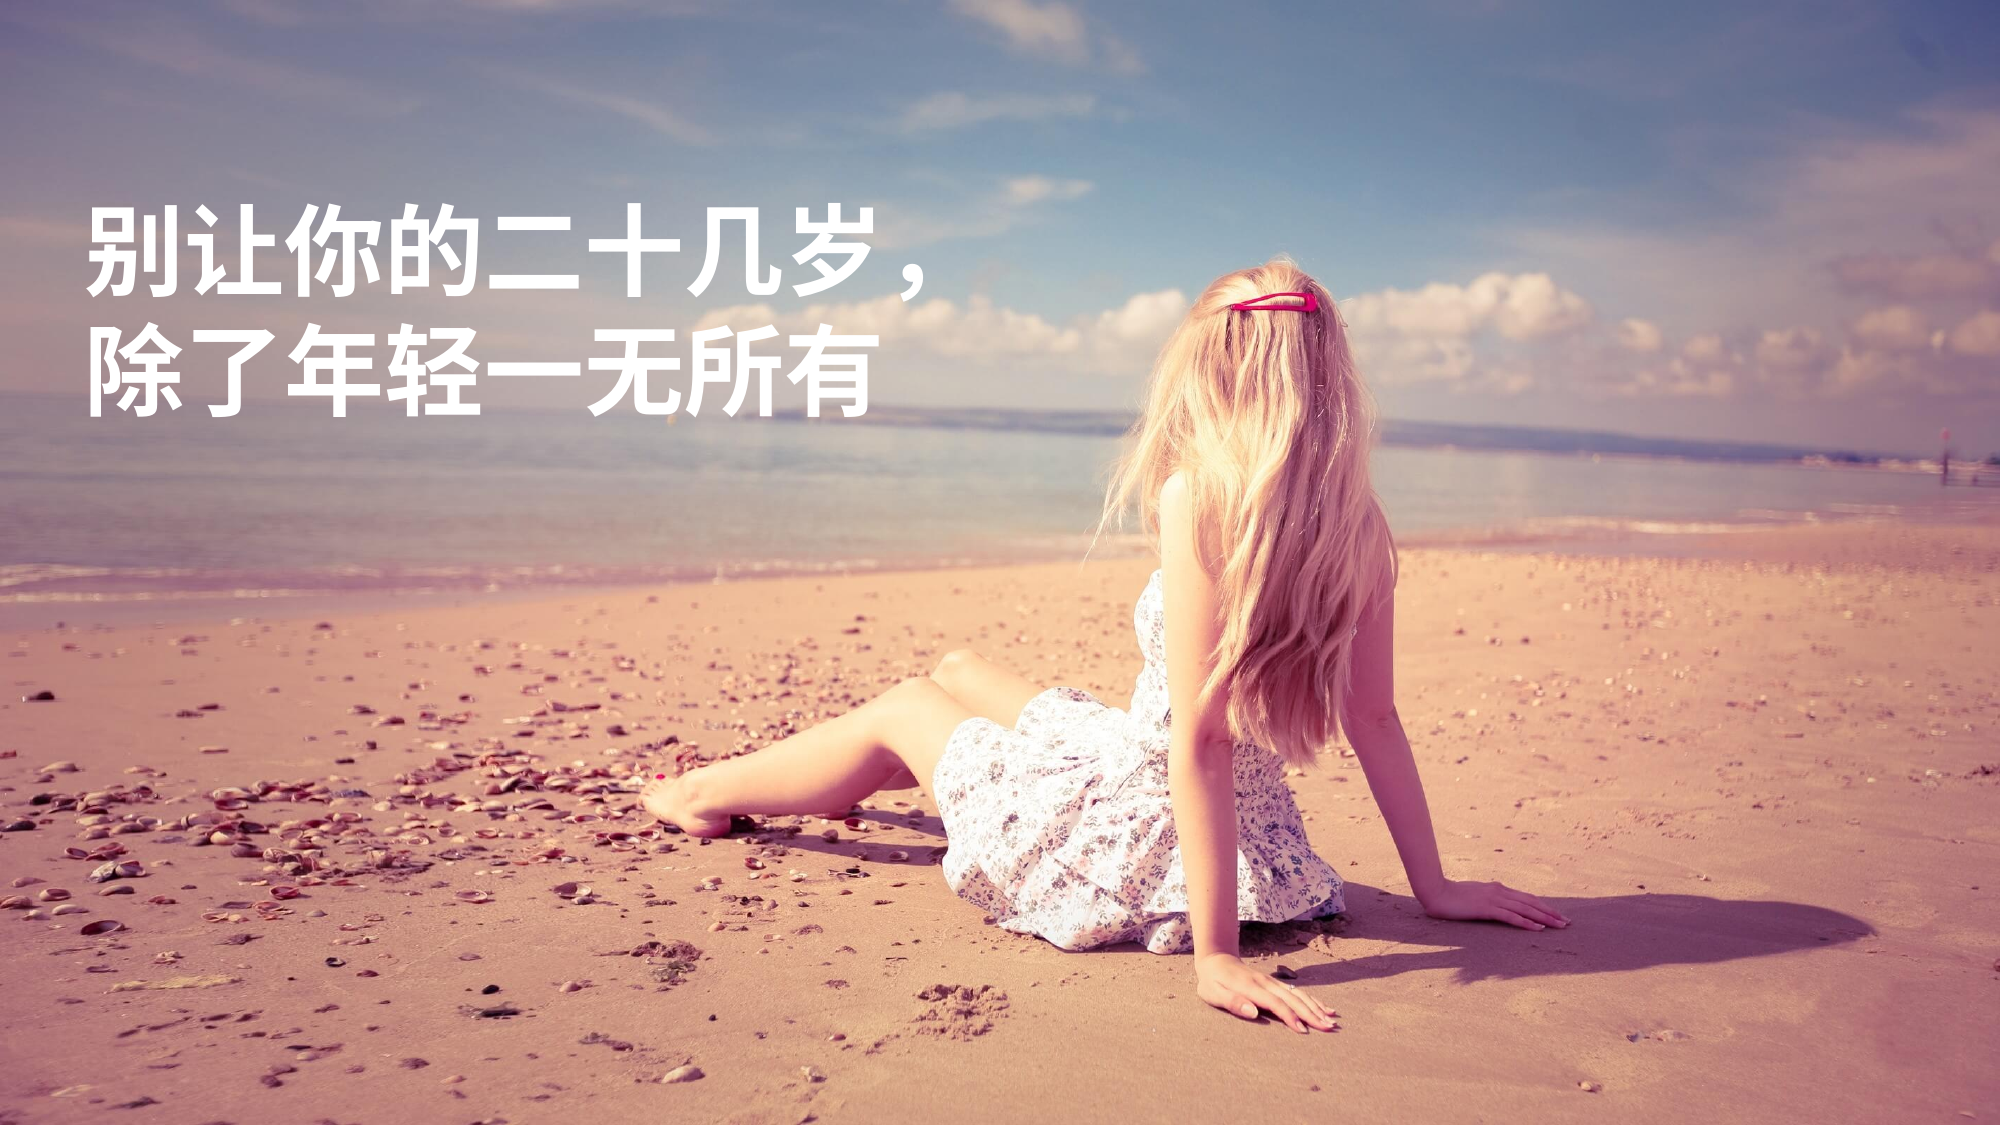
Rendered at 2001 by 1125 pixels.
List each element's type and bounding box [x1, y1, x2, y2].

text_box [0, 0, 2000, 1125]
